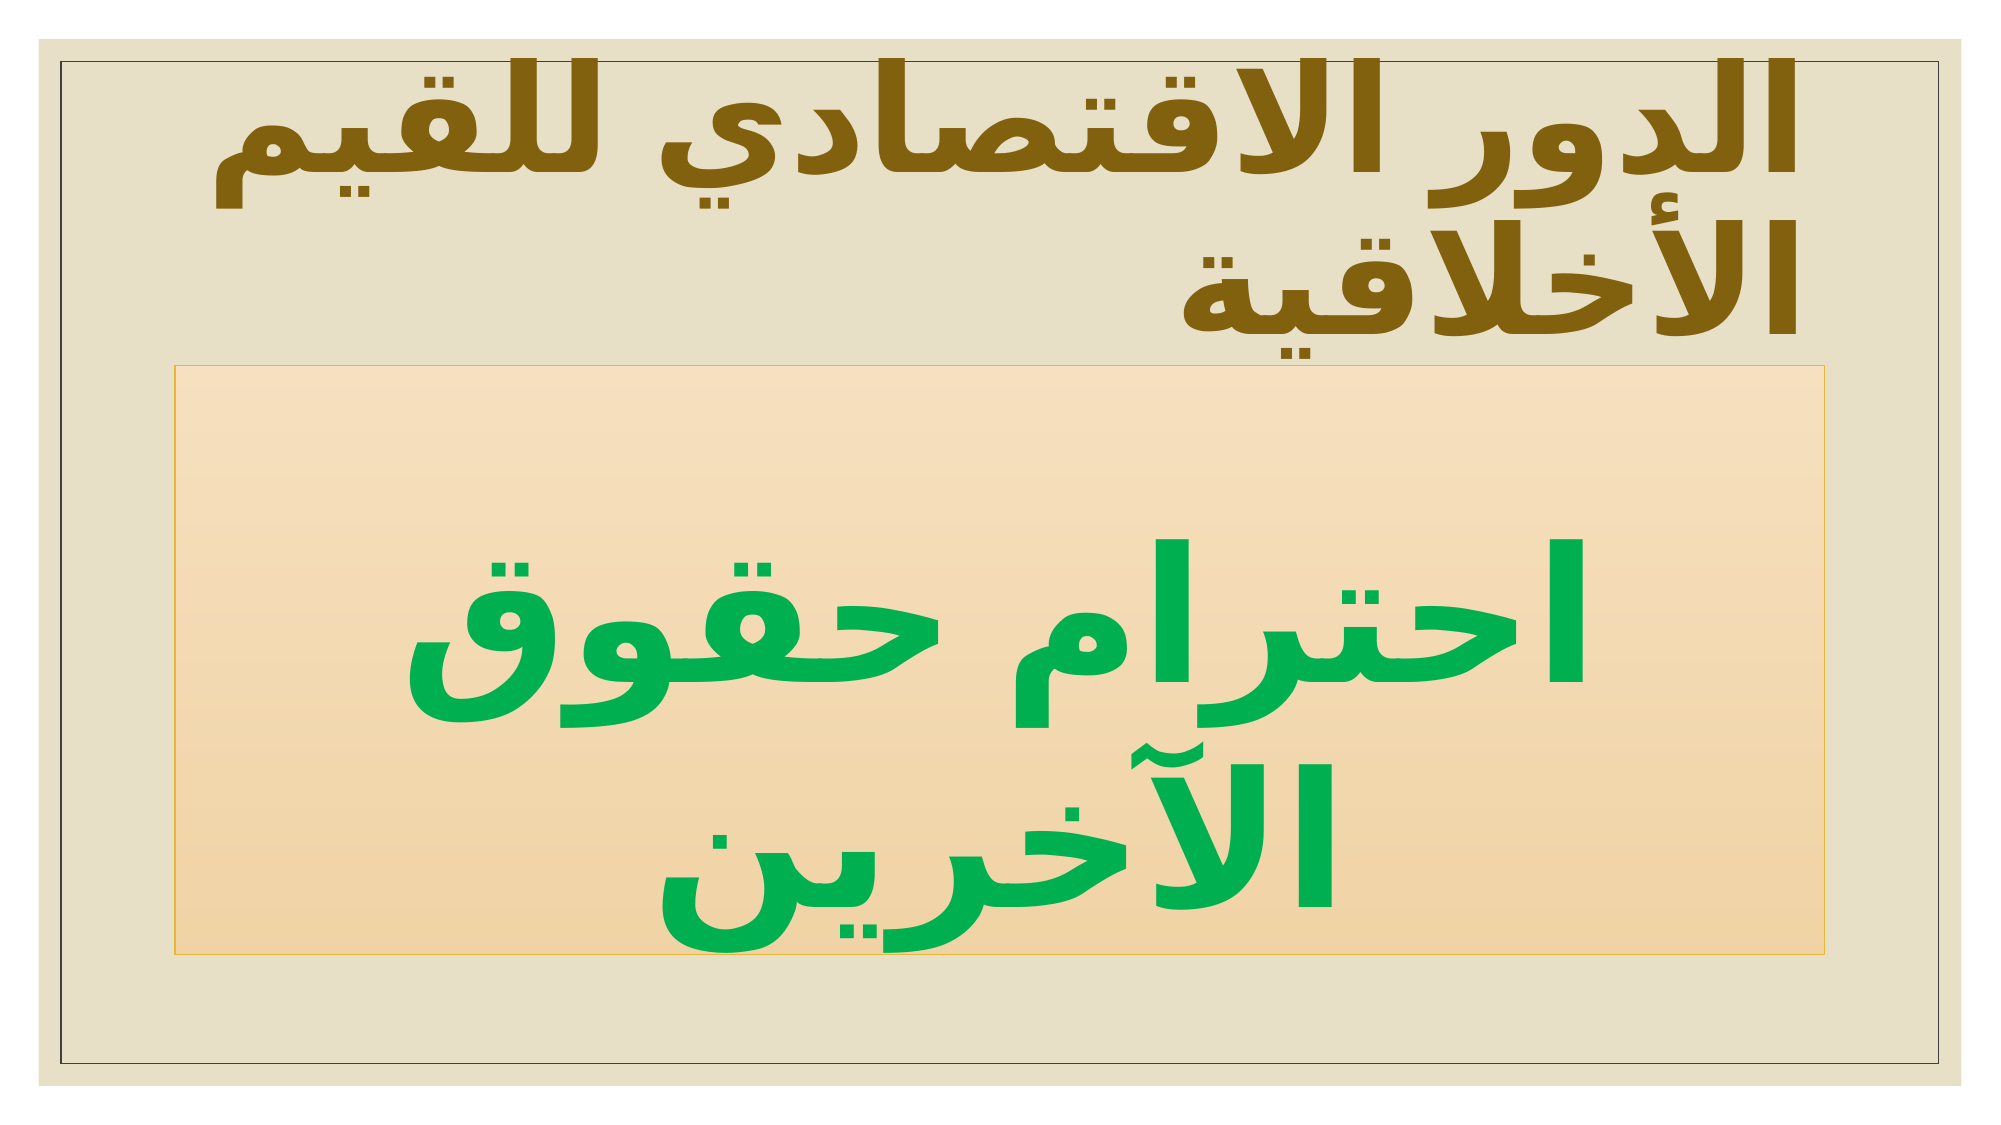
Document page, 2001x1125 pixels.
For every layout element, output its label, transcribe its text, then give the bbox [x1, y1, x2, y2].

list احترام حقوق الآخرين [174, 365, 1825, 955]
title الدور الاقتصادي للقيم الأخلاقية [174, 92, 1825, 318]
